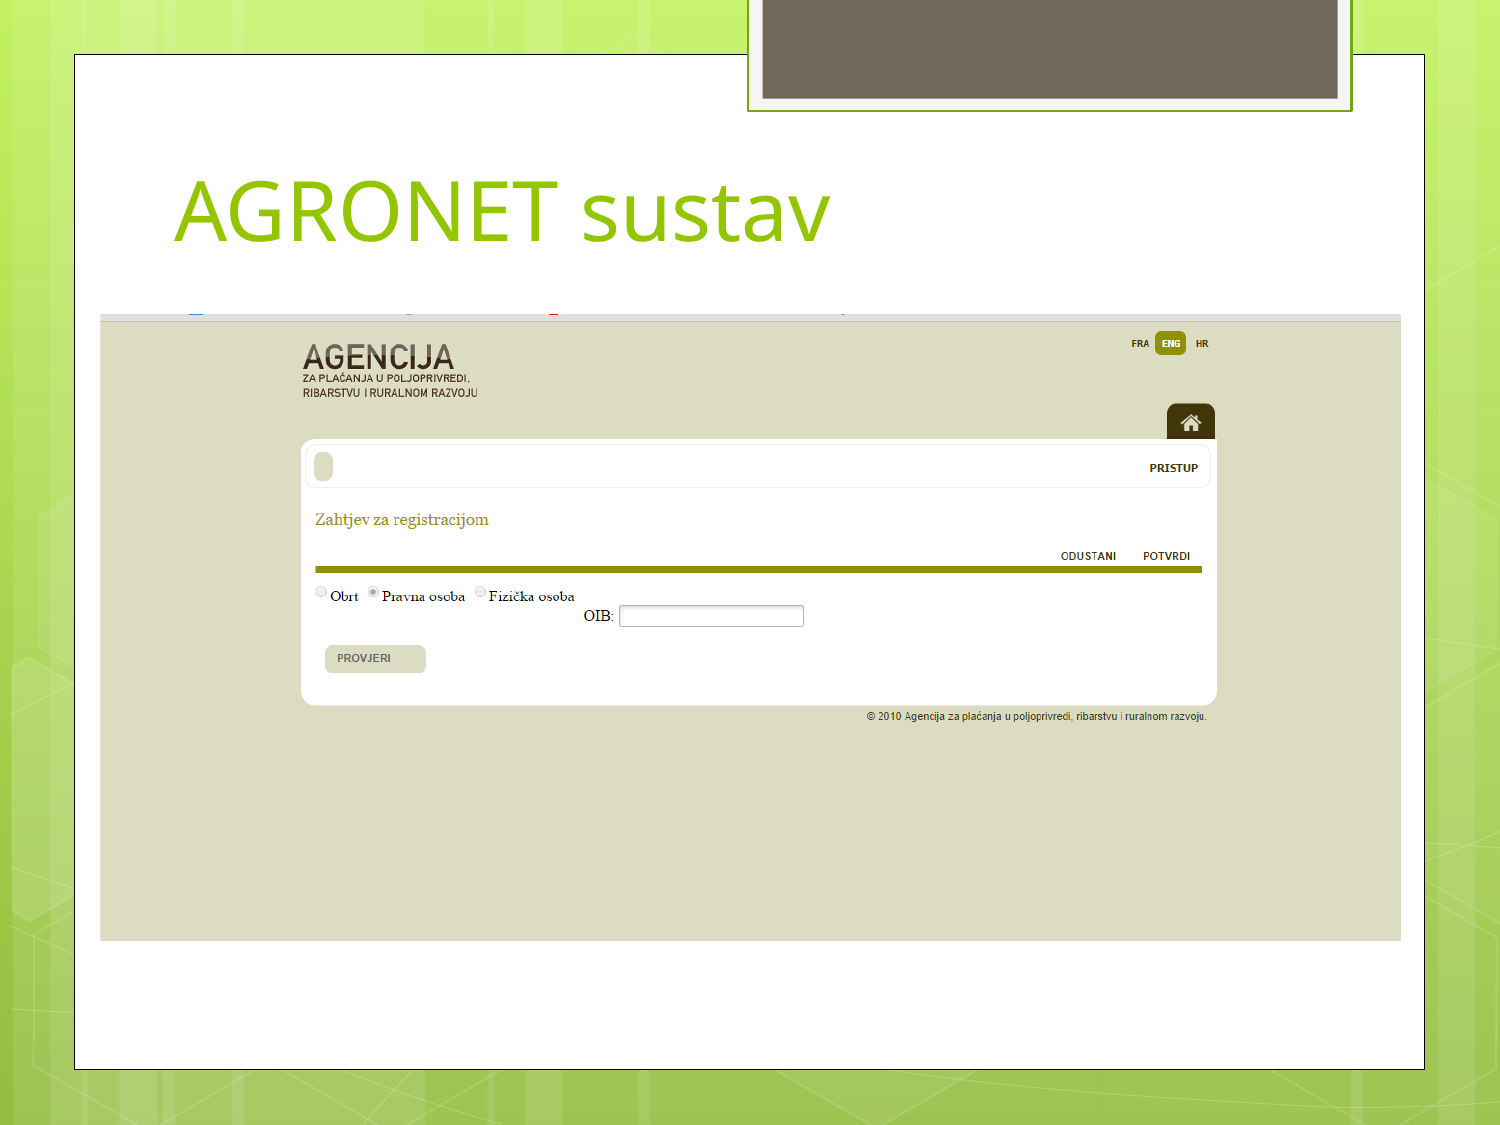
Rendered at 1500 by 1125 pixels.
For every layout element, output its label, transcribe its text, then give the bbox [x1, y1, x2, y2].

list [100, 314, 1402, 941]
title AGRONET sustav [159, 78, 1312, 266]
